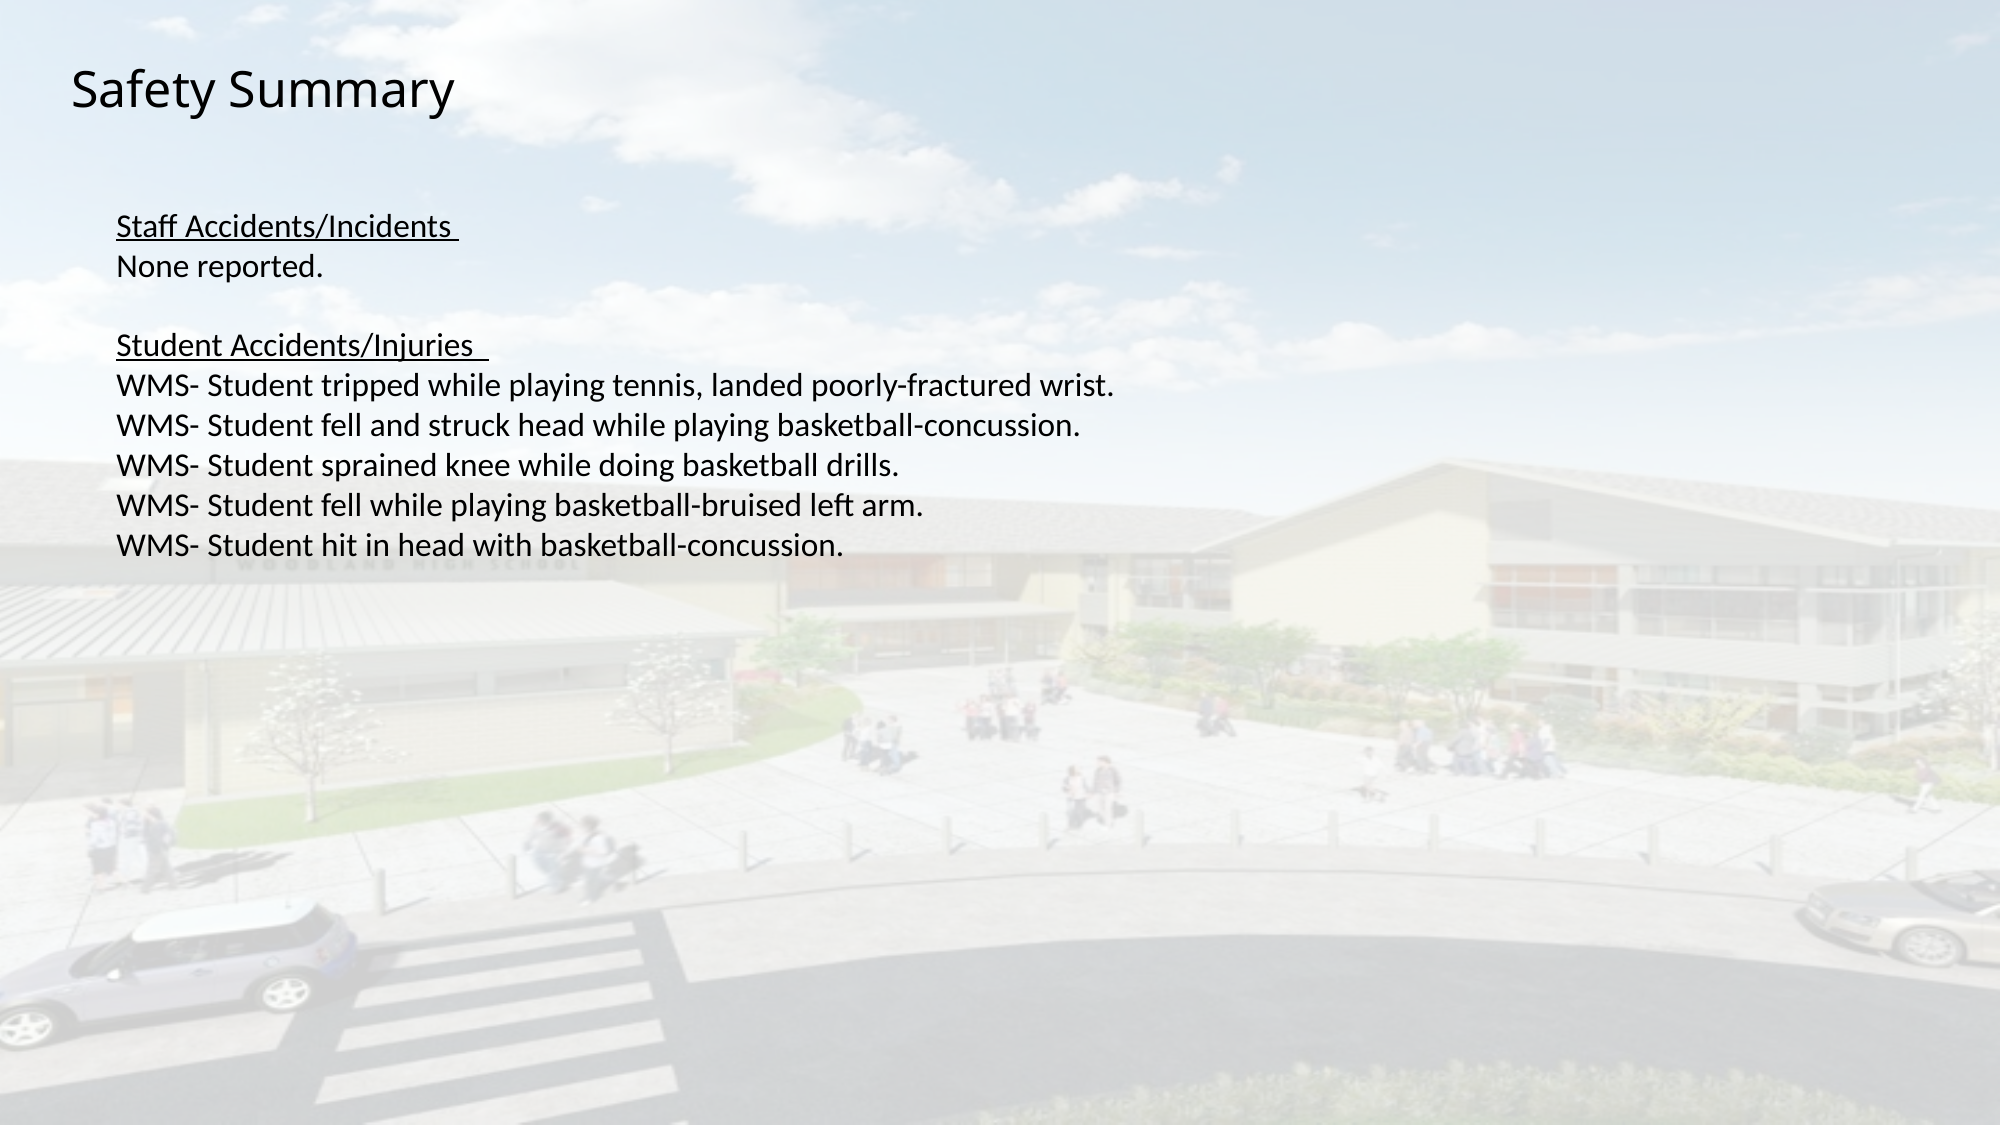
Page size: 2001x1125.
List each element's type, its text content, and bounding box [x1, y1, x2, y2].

title Safety Summary [56, 44, 1782, 139]
text_box Staff Accidents/Incidents None reported. Student Accidents/Injuries WMS- Student tripped while playing tennis, landed poorly-fractured wrist. WMS- Student fell and struck head while playing basketball-concussion. WMS- Student sprained knee while doing basketball drills. WMS- Student fell while playing basketball-bruised left arm. WMS- Student hit in head with basketball-concussion. [101, 196, 1665, 651]
